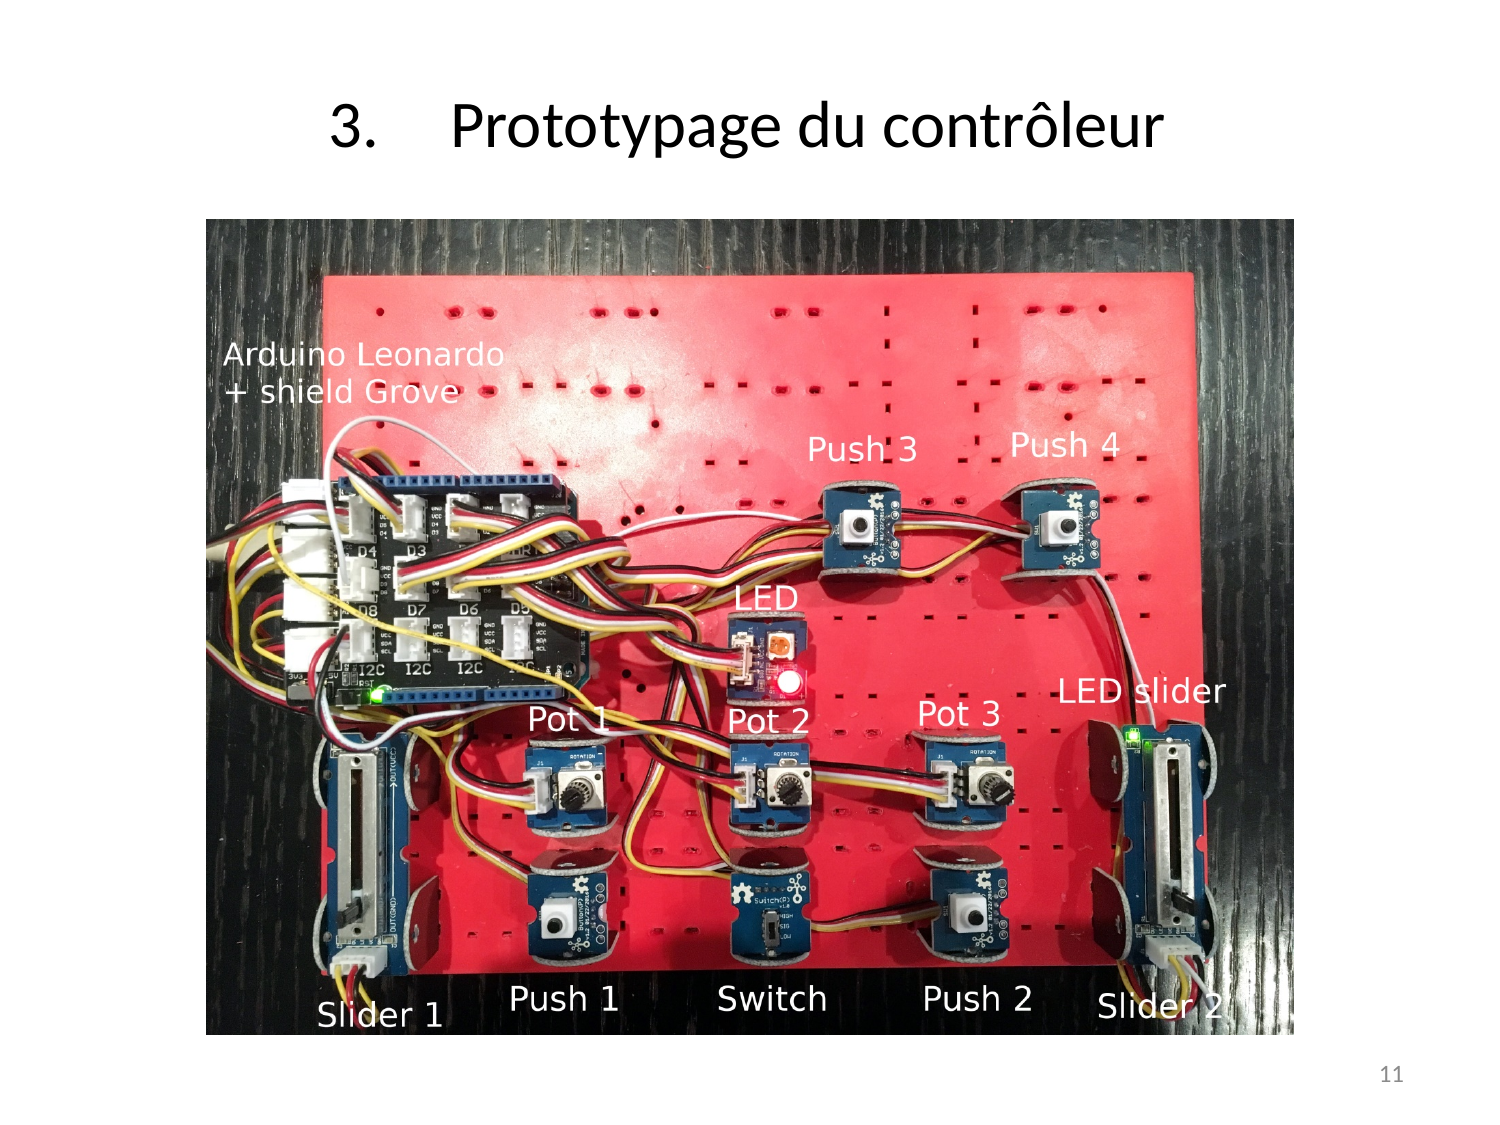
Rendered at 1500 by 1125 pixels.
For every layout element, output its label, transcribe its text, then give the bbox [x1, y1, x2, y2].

picture [206, 219, 1294, 1036]
title Prototypage du contrôleur [110, 0, 1386, 242]
slide_number 11 [1074, 1042, 1425, 1103]
